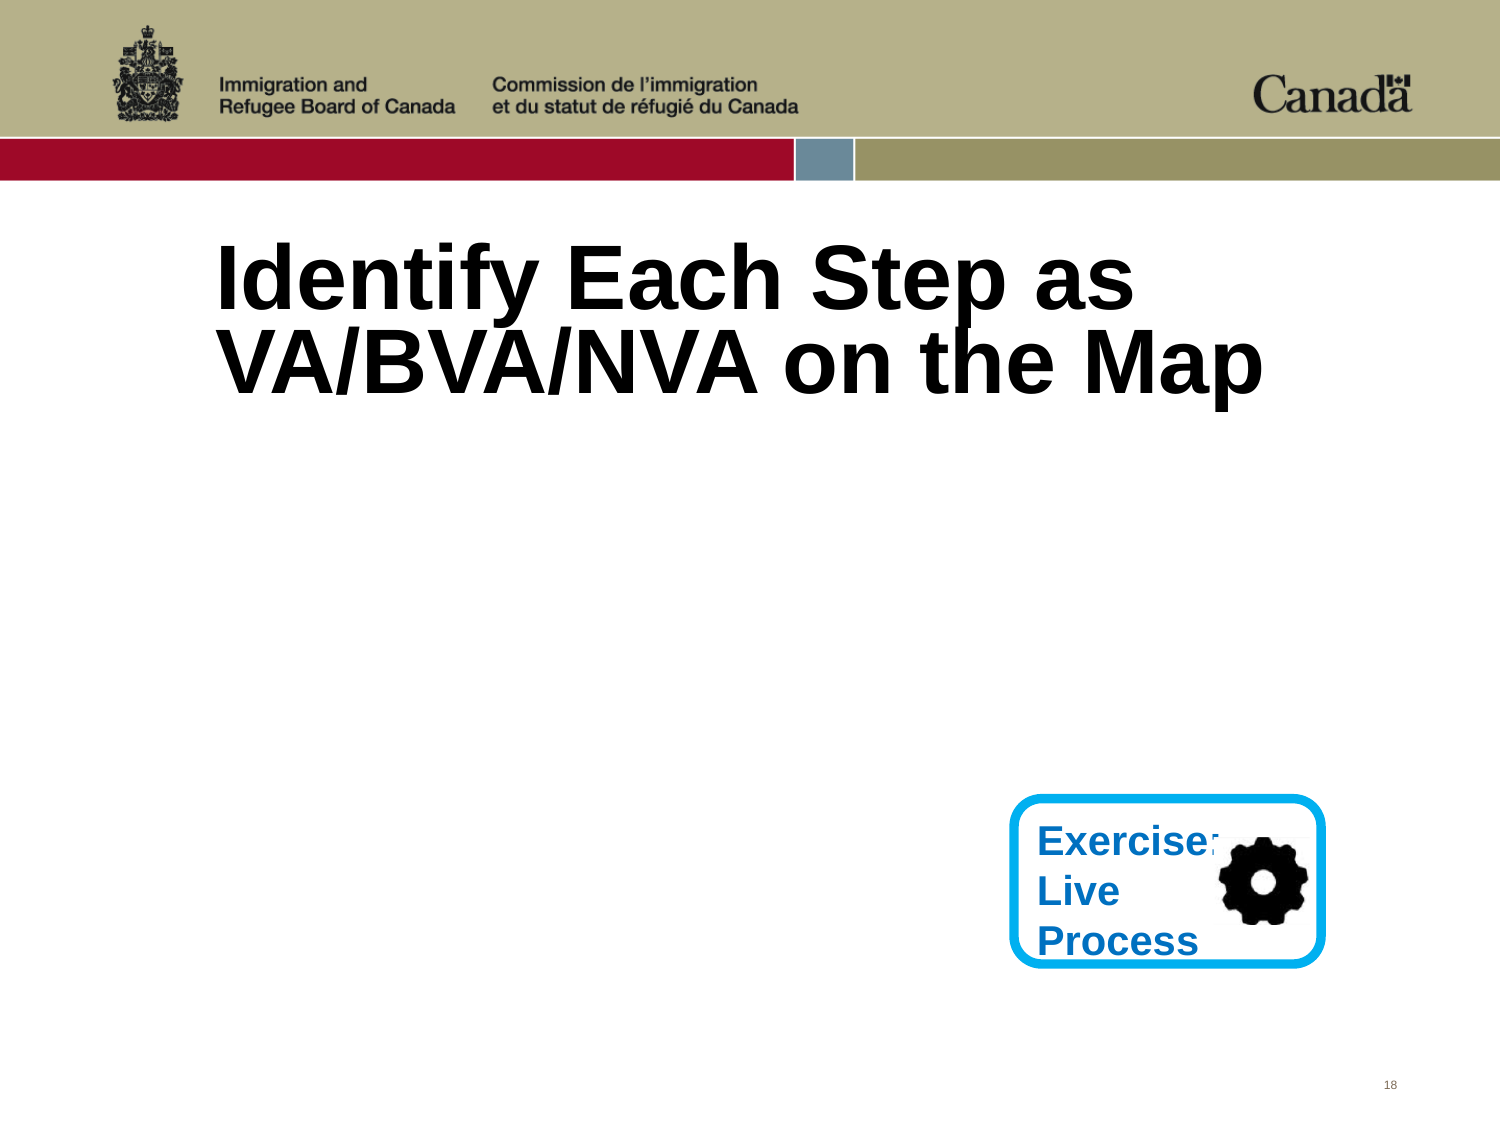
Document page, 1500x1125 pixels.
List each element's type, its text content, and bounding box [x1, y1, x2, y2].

title Identify Each Step as VA/BVA/NVA on the Map [200, 237, 1413, 425]
slide_number 18 [1100, 1025, 1413, 1100]
picture [0, 0, 1500, 1125]
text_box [1013, 798, 1322, 965]
